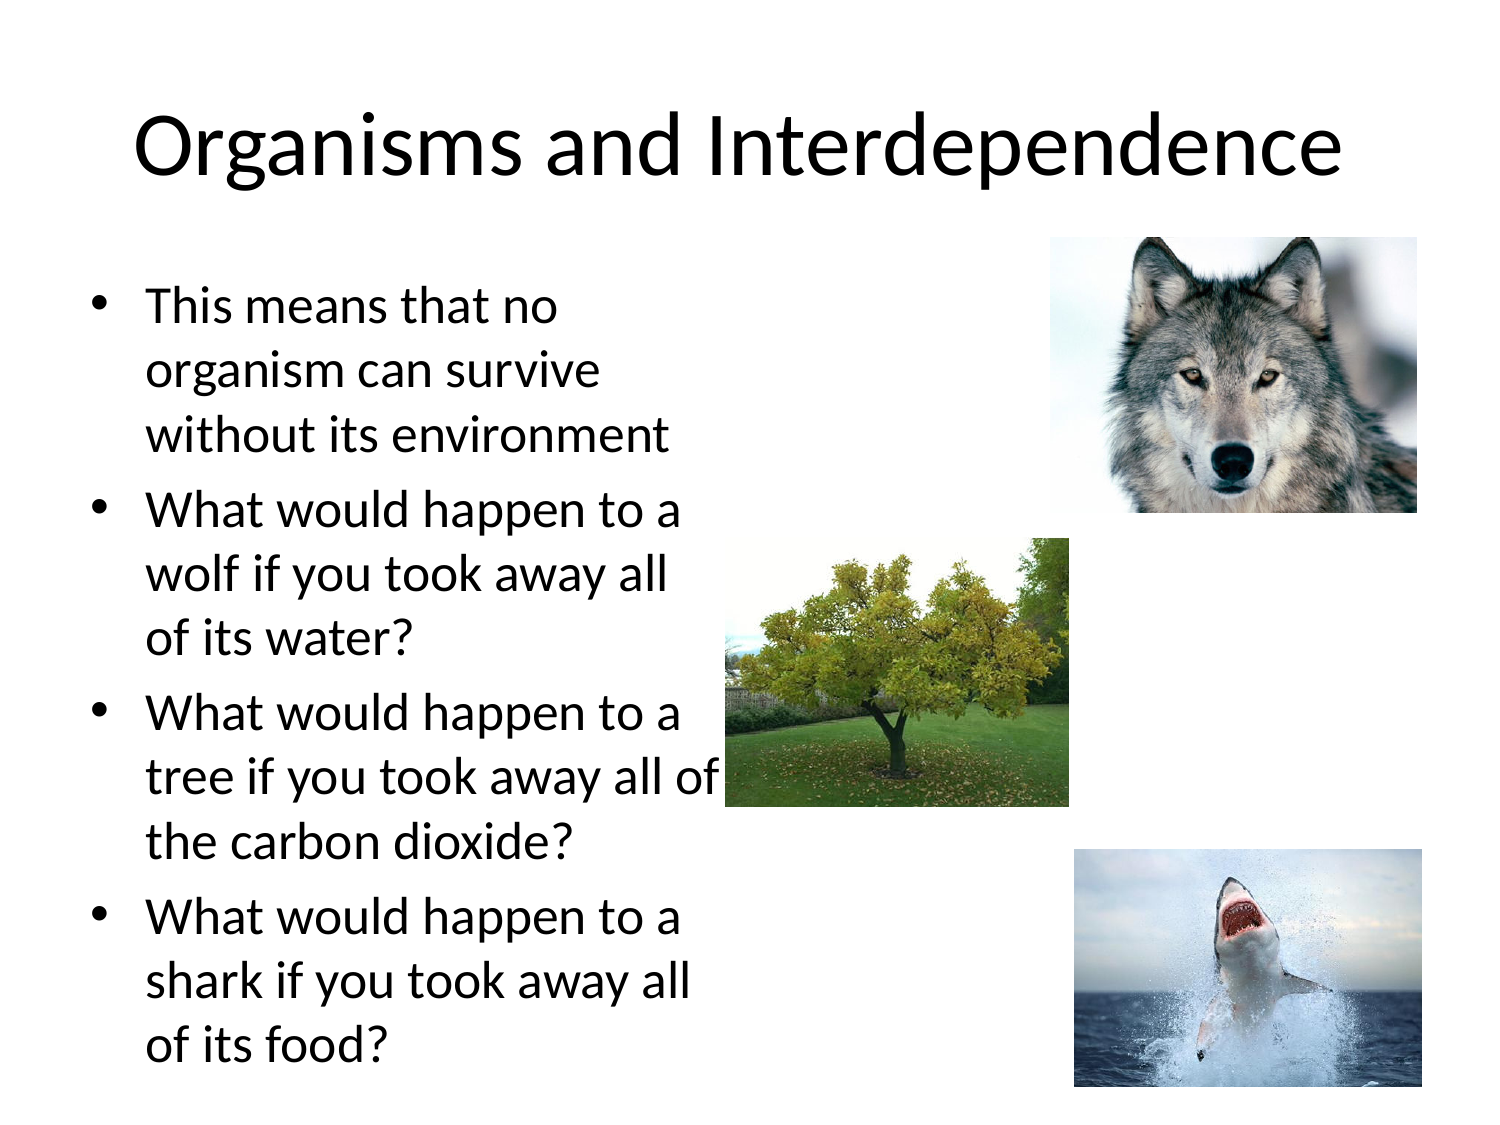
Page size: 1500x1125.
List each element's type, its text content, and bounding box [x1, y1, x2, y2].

list This means that no organism can survive without its environment What would happen to a wolf if you took away all of its water? What would happen to a tree if you took away all of the carbon dioxide? What would happen to a shark if you took away all of its food? [75, 262, 738, 1088]
title Organisms and Interdependence [75, 45, 1425, 233]
picture [1074, 849, 1423, 1088]
picture [1049, 237, 1417, 513]
picture [724, 537, 1069, 807]
